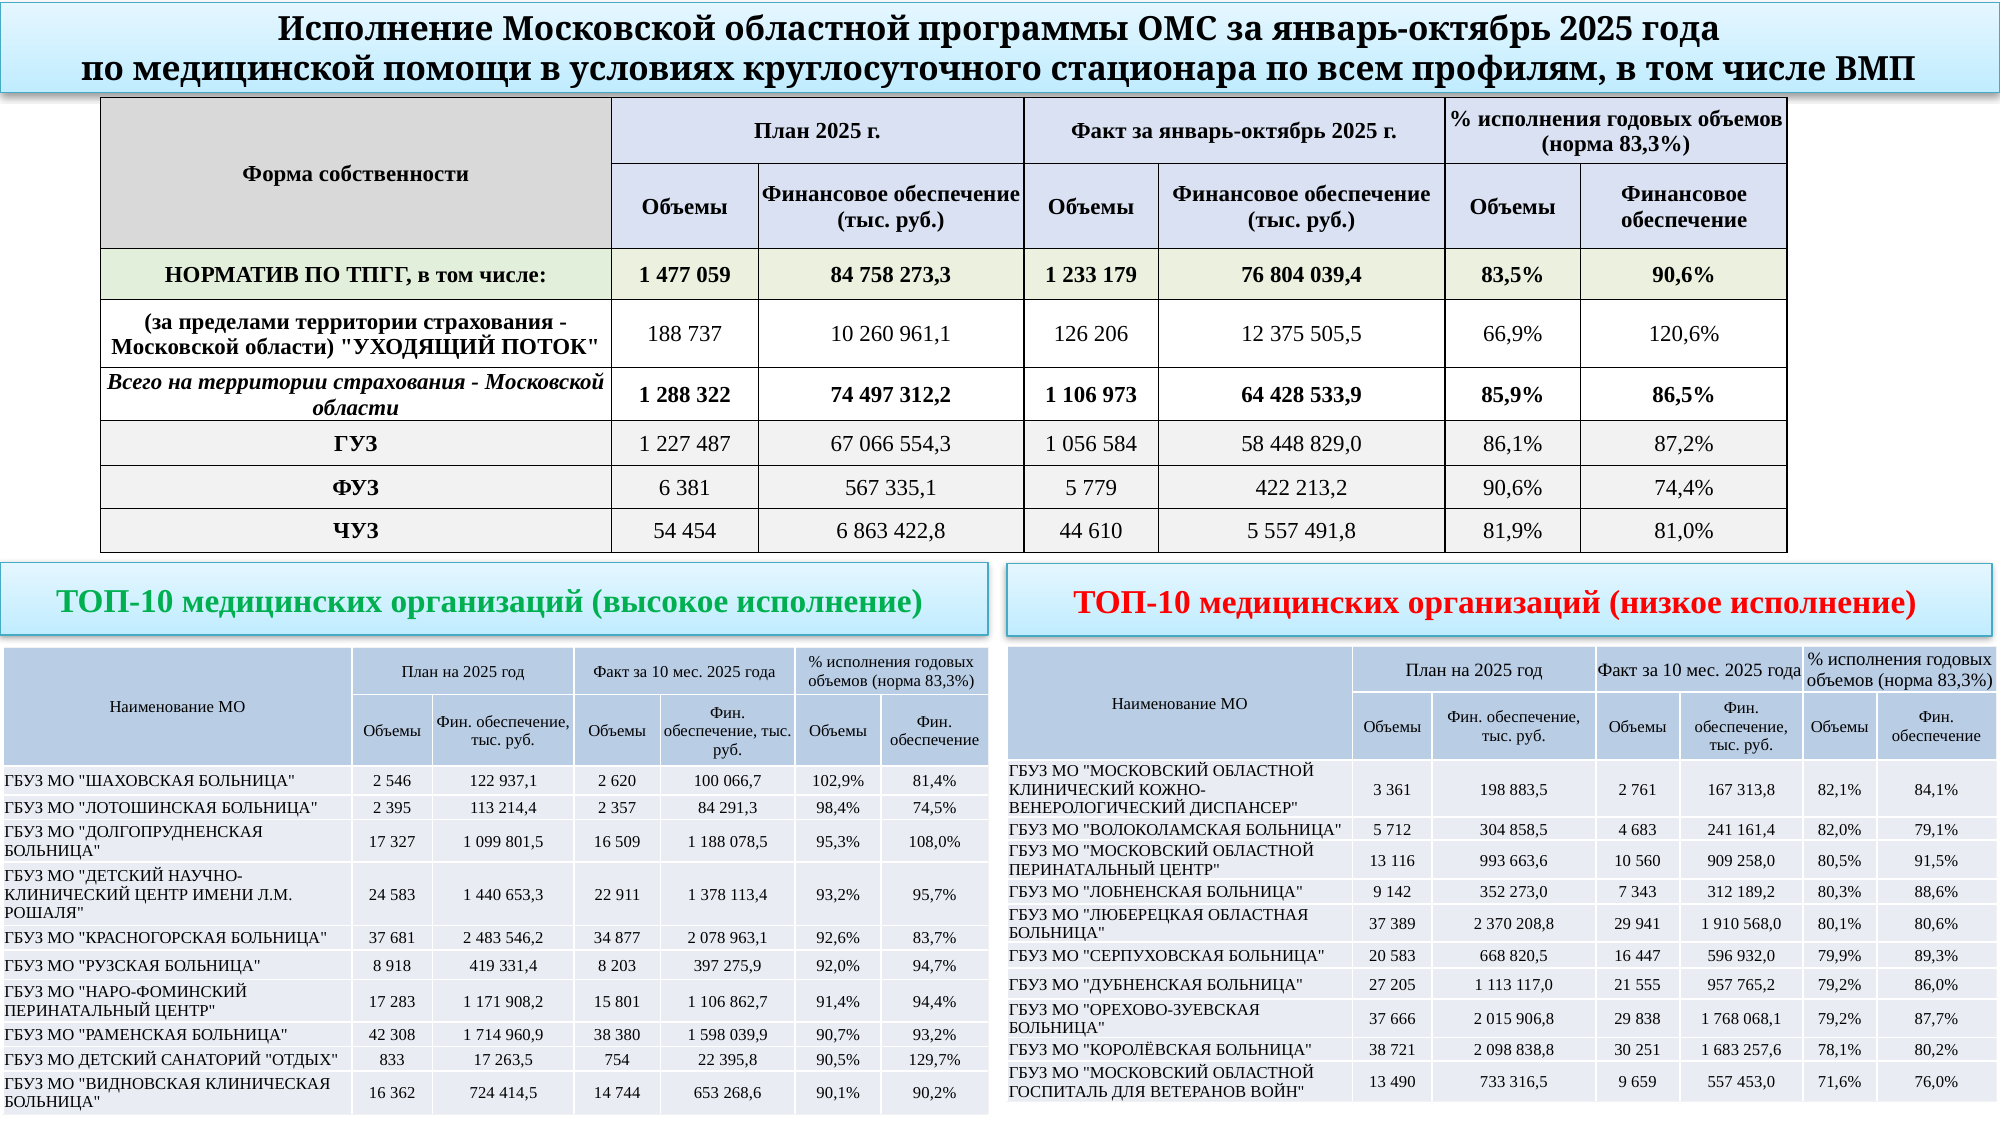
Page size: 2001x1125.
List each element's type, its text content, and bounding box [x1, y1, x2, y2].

table_cell 91,4% [796, 980, 880, 1021]
table_cell 84,1% [1878, 761, 1996, 816]
table_cell 87,2% [1581, 421, 1786, 465]
table_cell 1 910 568,0 [1681, 905, 1802, 941]
table_cell 2 370 208,8 [1433, 905, 1595, 941]
table_cell 1 099 801,5 [433, 820, 573, 861]
table_cell 90,1% [796, 1072, 880, 1114]
table_cell 74,4% [1581, 466, 1786, 508]
table_cell 29 838 [1597, 1000, 1679, 1037]
table_cell 668 820,5 [1433, 943, 1595, 967]
table_cell 1 714 960,9 [433, 1023, 573, 1046]
table_cell ГБУЗ МО "ДЕТСКИЙ НАУЧНО-КЛИНИЧЕСКИЙ ЦЕНТР ИМЕНИ Л.М. РОШАЛЯ" [4, 863, 351, 925]
table_cell Финансовое обеспечение [1581, 164, 1786, 248]
table_cell 2 483 546,2 [433, 926, 573, 949]
table_cell 93,2% [796, 863, 880, 925]
table_cell 352 273,0 [1433, 880, 1595, 903]
table_cell ГБУЗ МО "ШАХОВСКАЯ БОЛЬНИЦА" [4, 767, 351, 794]
table_cell 58 448 829,0 [1159, 421, 1444, 465]
title Исполнение Московской областной программы ОМС за январь-октябрь 2025 года по медицинской помощи в условиях круглосуточного стационара по всем профилям, в том числе ВМП [0, 2, 2000, 93]
table_cell 167 313,8 [1681, 761, 1802, 816]
table_cell Объемы [1353, 693, 1431, 759]
table_cell 2 546 [353, 767, 432, 794]
table_cell 37 666 [1353, 1000, 1431, 1037]
table_cell 93,2% [882, 1023, 988, 1046]
table_cell 8 918 [353, 951, 432, 979]
table_cell 241 161,4 [1681, 818, 1802, 839]
table_cell 1 598 039,9 [661, 1023, 794, 1046]
table_cell НОРМАТИВ ПО ТПГГ, в том числе: [101, 249, 611, 299]
table_cell 81,9% [1446, 509, 1580, 552]
table_cell ГБУЗ МО "МОСКОВСКИЙ ОБЛАСТНОЙ ГОСПИТАЛЬ ДЛЯ ВЕТЕРАНОВ ВОЙН" [1008, 1062, 1352, 1101]
table_header Наименование МО [1008, 647, 1352, 759]
table_cell Фин. обеспечение, тыс. руб. [661, 695, 794, 765]
table_cell 2 015 906,8 [1433, 1000, 1595, 1037]
table_cell Всего на территории страхования - Московской области [101, 368, 611, 420]
table_cell 1 106 973 [1025, 368, 1158, 420]
table_cell 102,9% [796, 767, 880, 794]
table_cell 44 610 [1025, 509, 1158, 552]
table_cell 80,6% [1878, 905, 1996, 941]
table_cell 34 877 [575, 926, 660, 949]
table_cell 1 233 179 [1025, 249, 1158, 299]
table_cell ГБУЗ МО "ДОЛГОПРУДНЕНСКАЯ БОЛЬНИЦА" [4, 820, 351, 861]
table_cell 98,4% [796, 796, 880, 819]
table_cell 108,0% [882, 820, 988, 861]
table_cell 86,5% [1581, 368, 1786, 420]
table_cell Фин. обеспечение [1878, 693, 1996, 759]
table_cell 724 414,5 [433, 1072, 573, 1114]
table_cell 79,9% [1804, 943, 1876, 967]
table_cell 653 268,6 [661, 1072, 794, 1114]
table_cell Фин. обеспечение, тыс. руб. [1681, 693, 1802, 759]
table_cell 557 453,0 [1681, 1062, 1802, 1101]
table_cell ГБУЗ МО "ОРЕХОВО-ЗУЕВСКАЯ БОЛЬНИЦА" [1008, 1000, 1352, 1037]
table_cell 87,7% [1878, 1000, 1996, 1037]
table_cell 84 291,3 [661, 796, 794, 819]
table_cell 1 477 059 [612, 249, 758, 299]
table_cell 754 [575, 1047, 660, 1070]
table_cell 1 171 908,2 [433, 980, 573, 1021]
table_cell 2 078 963,1 [661, 926, 794, 949]
table_cell 82,1% [1804, 761, 1876, 816]
table_cell 27 205 [1353, 969, 1431, 998]
table_cell 596 932,0 [1681, 943, 1802, 967]
table_cell 79,1% [1878, 818, 1996, 839]
table_cell 83,7% [882, 926, 988, 949]
table_cell 129,7% [882, 1047, 988, 1070]
table_cell 10 260 961,1 [759, 300, 1023, 367]
table_cell 1 378 113,4 [661, 863, 794, 925]
table_cell Фин. обеспечение, тыс. руб. [1433, 693, 1595, 759]
table_header Наименование МО [4, 648, 351, 765]
table_cell 79,2% [1804, 1000, 1876, 1037]
table_cell 76,0% [1878, 1062, 1996, 1101]
table_cell 83,5% [1446, 249, 1580, 299]
table_cell 17 283 [353, 980, 432, 1021]
table_cell 567 335,1 [759, 466, 1023, 508]
table_cell ГБУЗ МО "СЕРПУХОВСКАЯ БОЛЬНИЦА" [1008, 943, 1352, 967]
table_cell 42 308 [353, 1023, 432, 1046]
table_cell 38 380 [575, 1023, 660, 1046]
table_header План 2025 г. [612, 98, 1023, 163]
table_cell 80,5% [1804, 841, 1876, 878]
table_cell ГБУЗ МО "МОСКОВСКИЙ ОБЛАСТНОЙ ПЕРИНАТАЛЬНЫЙ ЦЕНТР" [1008, 841, 1352, 878]
table_header Факт за 10 мес. 2025 года [1597, 647, 1802, 691]
table_cell Объемы [1804, 693, 1876, 759]
table_cell 94,4% [882, 980, 988, 1021]
table_cell 6 381 [612, 466, 758, 508]
table_cell 113 214,4 [433, 796, 573, 819]
table_header % исполнения годовых объемов (норма 83,3%) [1446, 98, 1786, 163]
table_cell 17 263,5 [433, 1047, 573, 1070]
table_cell 188 737 [612, 300, 758, 367]
table_cell 91,5% [1878, 841, 1996, 878]
table_cell 2 395 [353, 796, 432, 819]
table_cell 122 937,1 [433, 767, 573, 794]
table_header План на 2025 год [1353, 647, 1595, 691]
table_cell 12 375 505,5 [1159, 300, 1444, 367]
text_box ТОП-10 медицинских организаций (высокое исполнение) [0, 562, 989, 636]
table_cell ГБУЗ МО "ЛОБНЕНСКАЯ БОЛЬНИЦА" [1008, 880, 1352, 903]
table_cell ГБУЗ МО "ВОЛОКОЛАМСКАЯ БОЛЬНИЦА" [1008, 818, 1352, 839]
table_cell 419 331,4 [433, 951, 573, 979]
table_cell 7 343 [1597, 880, 1679, 903]
table_cell ГБУЗ МО "ЛЮБЕРЕЦКАЯ ОБЛАСТНАЯ БОЛЬНИЦА" [1008, 905, 1352, 941]
table_cell 89,3% [1878, 943, 1996, 967]
table_cell 13 490 [1353, 1062, 1431, 1101]
table_cell 90,6% [1581, 249, 1786, 299]
table_cell 198 883,5 [1433, 761, 1595, 816]
table_cell 84 758 273,3 [759, 249, 1023, 299]
table_cell 2 357 [575, 796, 660, 819]
table_cell 22 911 [575, 863, 660, 925]
table_cell Объемы [796, 695, 880, 765]
table_cell 81,0% [1581, 509, 1786, 552]
table_cell ГБУЗ МО "ВИДНОВСКАЯ КЛИНИЧЕСКАЯ БОЛЬНИЦА" [4, 1072, 351, 1114]
table_cell 1 113 117,0 [1433, 969, 1595, 998]
table_cell 88,6% [1878, 880, 1996, 903]
table_cell ГБУЗ МО "КРАСНОГОРСКАЯ БОЛЬНИЦА" [4, 926, 351, 949]
table_cell 66,9% [1446, 300, 1580, 367]
table_cell 21 555 [1597, 969, 1679, 998]
table_cell Фин. обеспечение [882, 695, 988, 765]
table_cell 30 251 [1597, 1038, 1679, 1060]
table_cell 85,9% [1446, 368, 1580, 420]
table_cell ФУЗ [101, 466, 611, 508]
table_cell 126 206 [1025, 300, 1158, 367]
table_cell 79,2% [1804, 969, 1876, 998]
table_cell 37 681 [353, 926, 432, 949]
table_cell 22 395,8 [661, 1047, 794, 1070]
table_cell 86,1% [1446, 421, 1580, 465]
table_cell Финансовое обеспечение (тыс. руб.) [759, 164, 1023, 248]
table_cell 16 447 [1597, 943, 1679, 967]
table_cell 71,6% [1804, 1062, 1876, 1101]
table_cell 29 941 [1597, 905, 1679, 941]
table_cell 20 583 [1353, 943, 1431, 967]
table_header Форма собственности [101, 98, 611, 248]
table_cell 10 560 [1597, 841, 1679, 878]
table_cell 9 659 [1597, 1062, 1679, 1101]
table_cell 92,6% [796, 926, 880, 949]
table_cell 6 863 422,8 [759, 509, 1023, 552]
table_cell 95,7% [882, 863, 988, 925]
table_cell 733 316,5 [1433, 1062, 1595, 1101]
table_cell 1 056 584 [1025, 421, 1158, 465]
table_cell ГБУЗ МО ДЕТСКИЙ САНАТОРИЙ "ОТДЫХ" [4, 1047, 351, 1070]
table_header % исполнения годовых объемов (норма 83,3%) [796, 648, 988, 694]
table_header План на 2025 год [353, 648, 573, 694]
table_cell 993 663,6 [1433, 841, 1595, 878]
table_cell ЧУЗ [101, 509, 611, 552]
table_cell 80,1% [1804, 905, 1876, 941]
table_cell 17 327 [353, 820, 432, 861]
table_cell 833 [353, 1047, 432, 1070]
table_cell ГУЗ [101, 421, 611, 465]
table_cell 1 227 487 [612, 421, 758, 465]
table_cell 2 620 [575, 767, 660, 794]
table_cell 4 683 [1597, 818, 1679, 839]
table_cell Объемы [1446, 164, 1580, 248]
table_cell 92,0% [796, 951, 880, 979]
table_cell 90,6% [1446, 466, 1580, 508]
table_cell 64 428 533,9 [1159, 368, 1444, 420]
table_cell Финансовое обеспечение (тыс. руб.) [1159, 164, 1444, 248]
table_cell ГБУЗ МО "РАМЕНСКАЯ БОЛЬНИЦА" [4, 1023, 351, 1046]
table_cell ГБУЗ МО "КОРОЛЁВСКАЯ БОЛЬНИЦА" [1008, 1038, 1352, 1060]
table_cell 38 721 [1353, 1038, 1431, 1060]
table_cell 1 683 257,6 [1681, 1038, 1802, 1060]
table_cell 1 288 322 [612, 368, 758, 420]
table_cell ГБУЗ МО "ЛОТОШИНСКАЯ БОЛЬНИЦА" [4, 796, 351, 819]
table_cell 1 440 653,3 [433, 863, 573, 925]
table_cell 78,1% [1804, 1038, 1876, 1060]
table_cell 90,5% [796, 1047, 880, 1070]
table_cell 397 275,9 [661, 951, 794, 979]
table_cell 86,0% [1878, 969, 1996, 998]
table_cell 304 858,5 [1433, 818, 1595, 839]
table_cell ГБУЗ МО "ДУБНЕНСКАЯ БОЛЬНИЦА" [1008, 969, 1352, 998]
table_cell 90,7% [796, 1023, 880, 1046]
table_cell 54 454 [612, 509, 758, 552]
table_cell 80,2% [1878, 1038, 1996, 1060]
table_cell 9 142 [1353, 880, 1431, 903]
table_cell 1 106 862,7 [661, 980, 794, 1021]
table_cell 2 098 838,8 [1433, 1038, 1595, 1060]
table_cell ГБУЗ МО "МОСКОВСКИЙ ОБЛАСТНОЙ КЛИНИЧЕСКИЙ КОЖНО-ВЕНЕРОЛОГИЧЕСКИЙ ДИСПАНСЕР" [1008, 761, 1352, 816]
text_box ТОП-10 медицинских организаций (низкое исполнение) [1006, 563, 1993, 637]
table_cell 1 768 068,1 [1681, 1000, 1802, 1037]
table_cell 3 361 [1353, 761, 1431, 816]
table_cell ГБУЗ МО "НАРО-ФОМИНСКИЙ ПЕРИНАТАЛЬНЫЙ ЦЕНТР" [4, 980, 351, 1021]
table_cell 16 509 [575, 820, 660, 861]
table_cell 16 362 [353, 1072, 432, 1114]
table_cell 94,7% [882, 951, 988, 979]
table_cell Объемы [1597, 693, 1679, 759]
table_cell 13 116 [1353, 841, 1431, 878]
table_cell 90,2% [882, 1072, 988, 1114]
table_cell 74 497 312,2 [759, 368, 1023, 420]
table_cell 120,6% [1581, 300, 1786, 367]
table_cell 2 761 [1597, 761, 1679, 816]
table_cell 5 557 491,8 [1159, 509, 1444, 552]
table_cell Фин. обеспечение, тыс. руб. [433, 695, 573, 765]
table_cell 312 189,2 [1681, 880, 1802, 903]
table_cell 80,3% [1804, 880, 1876, 903]
table_cell 76 804 039,4 [1159, 249, 1444, 299]
table_header % исполнения годовых объемов (норма 83,3%) [1804, 647, 1996, 691]
table_cell Объемы [1025, 164, 1158, 248]
table_cell Объемы [353, 695, 432, 765]
table_cell 422 213,2 [1159, 466, 1444, 508]
table_cell 37 389 [1353, 905, 1431, 941]
table_cell 82,0% [1804, 818, 1876, 839]
table_cell (за пределами территории страхования - Московской области) "УХОДЯЩИЙ ПОТОК" [101, 300, 611, 367]
table_cell 24 583 [353, 863, 432, 925]
table_cell 95,3% [796, 820, 880, 861]
table_header Факт за январь-октябрь 2025 г. [1025, 98, 1444, 163]
table_cell 1 188 078,5 [661, 820, 794, 861]
table_cell 8 203 [575, 951, 660, 979]
table_cell Объемы [575, 695, 660, 765]
table_cell 74,5% [882, 796, 988, 819]
table_cell 14 744 [575, 1072, 660, 1114]
table_cell 909 258,0 [1681, 841, 1802, 878]
table_cell 100 066,7 [661, 767, 794, 794]
table_cell 67 066 554,3 [759, 421, 1023, 465]
table_cell 81,4% [882, 767, 988, 794]
table_cell ГБУЗ МО "РУЗСКАЯ БОЛЬНИЦА" [4, 951, 351, 979]
table_cell 15 801 [575, 980, 660, 1021]
table_cell 957 765,2 [1681, 969, 1802, 998]
table_cell 5 712 [1353, 818, 1431, 839]
table_header Факт за 10 мес. 2025 года [575, 648, 794, 694]
table_cell Объемы [612, 164, 758, 248]
table_cell 5 779 [1025, 466, 1158, 508]
